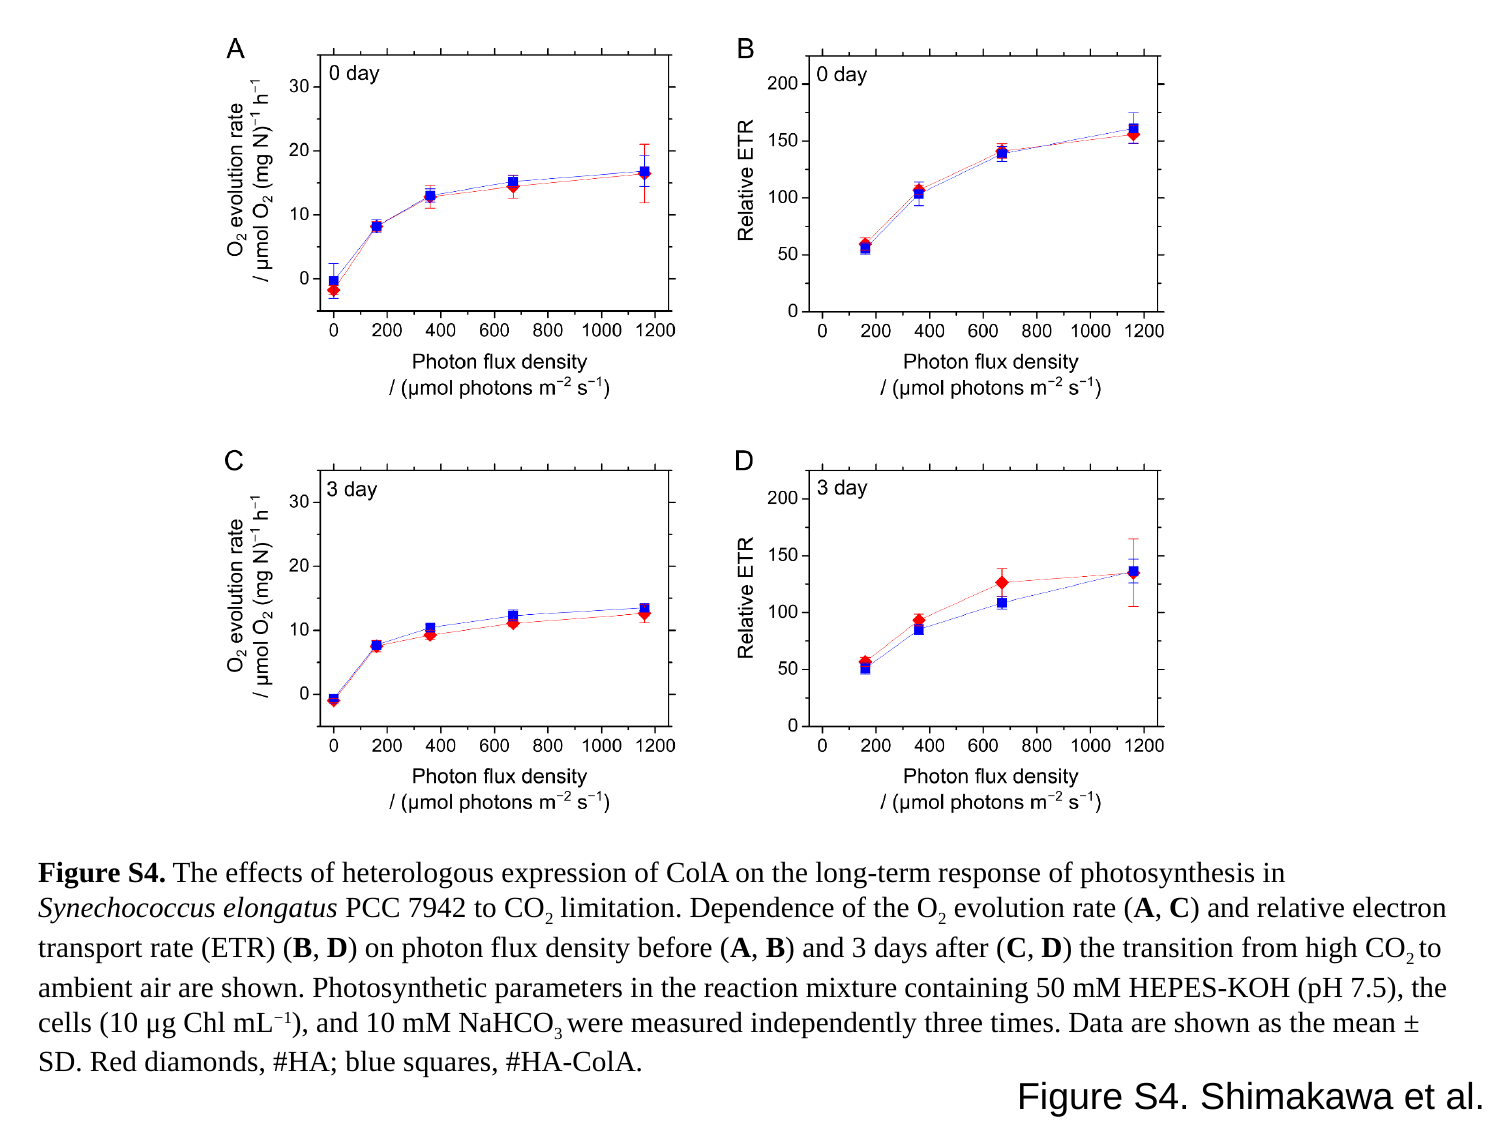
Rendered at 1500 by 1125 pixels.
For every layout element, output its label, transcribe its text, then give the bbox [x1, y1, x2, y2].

text_box Figure S4. The effects of heterologous expression of ColA on the long-term response of photosynthesis in Synechococcus elongatus PCC 7942 to CO2 limitation. Dependence of the O2 evolution rate (A, C) and relative electron transport rate (ETR) (B, D) on photon flux density before (A, B) and 3 days after (C, D) the transition from high CO2 to ambient air are shown. Photosynthetic parameters in the reaction mixture containing 50 mM HEPES-KOH (pH 7.5), the cells (10 μg Chl mL−1), and 10 mM NaHCO3 were measured independently three times. Data are shown as the mean ± SD. Red diamonds, #HA; blue squares, #HA-ColA. [23, 846, 1470, 1086]
picture [225, 38, 1166, 814]
text_box Figure S4. Shimakawa et al. [745, 1064, 1500, 1125]
